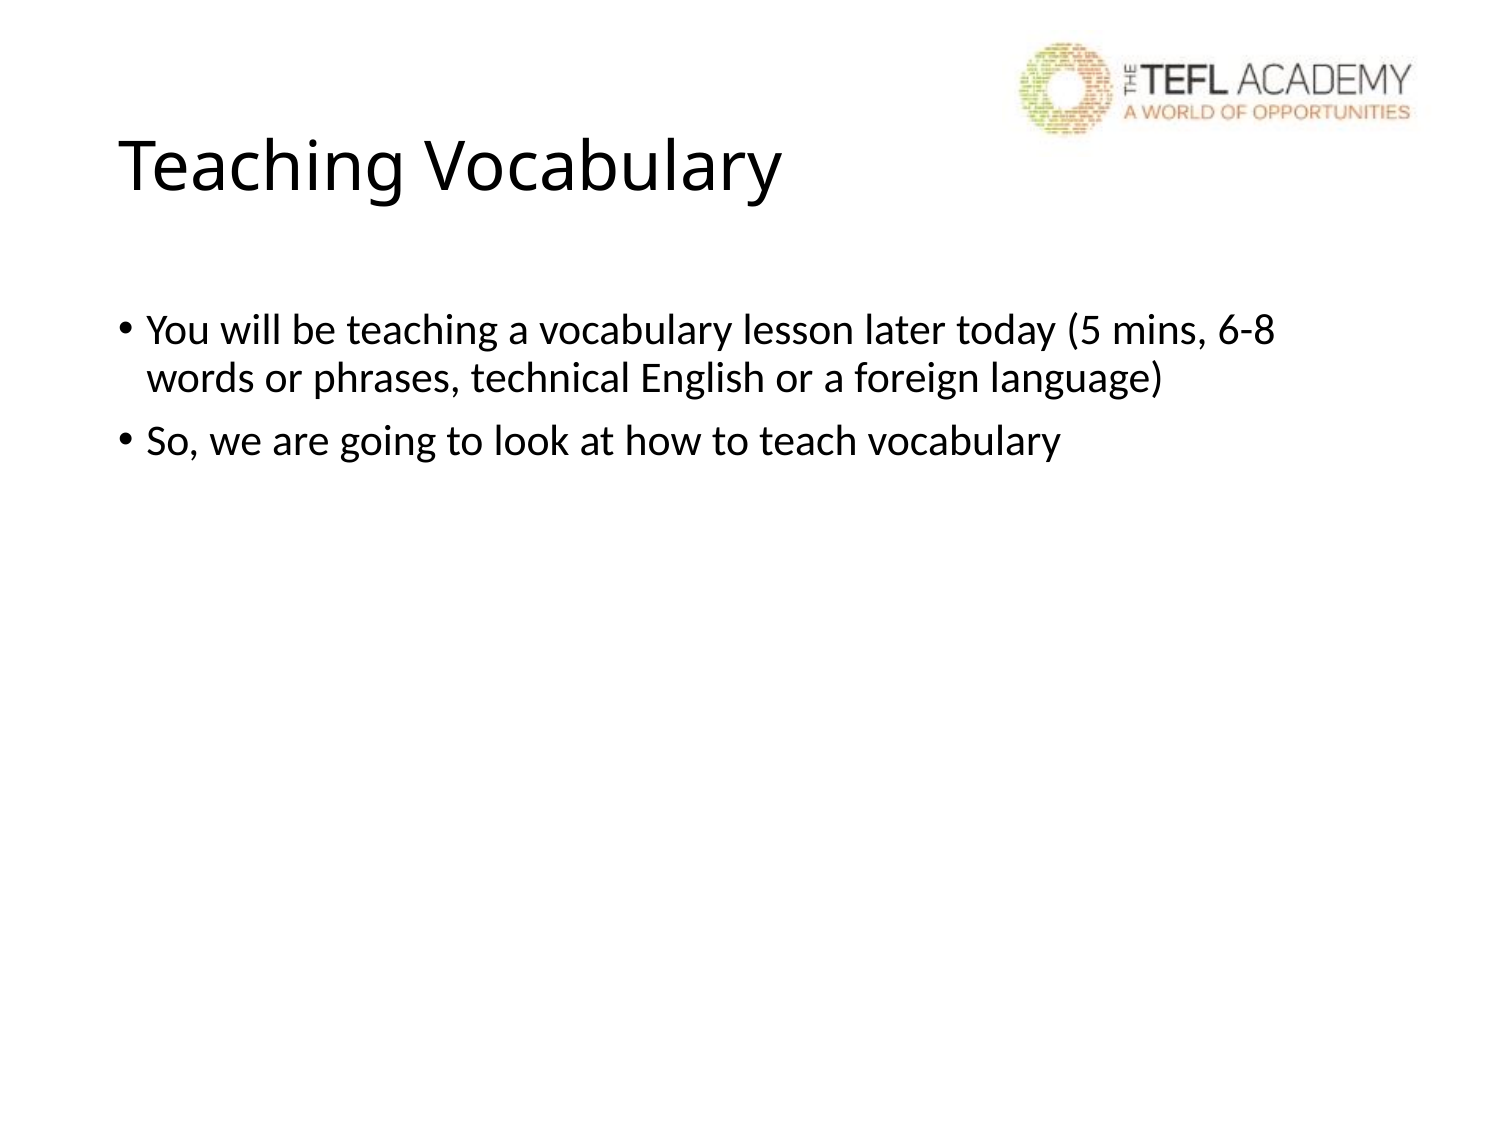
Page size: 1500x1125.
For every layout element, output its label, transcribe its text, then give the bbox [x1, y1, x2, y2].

title Teaching Vocabulary [103, 59, 1397, 278]
list You will be teaching a vocabulary lesson later today (5 mins, 6-8 words or phrases, technical English or a foreign language) So, we are going to look at how to teach vocabulary [103, 299, 1397, 1014]
picture [1002, 30, 1446, 157]
